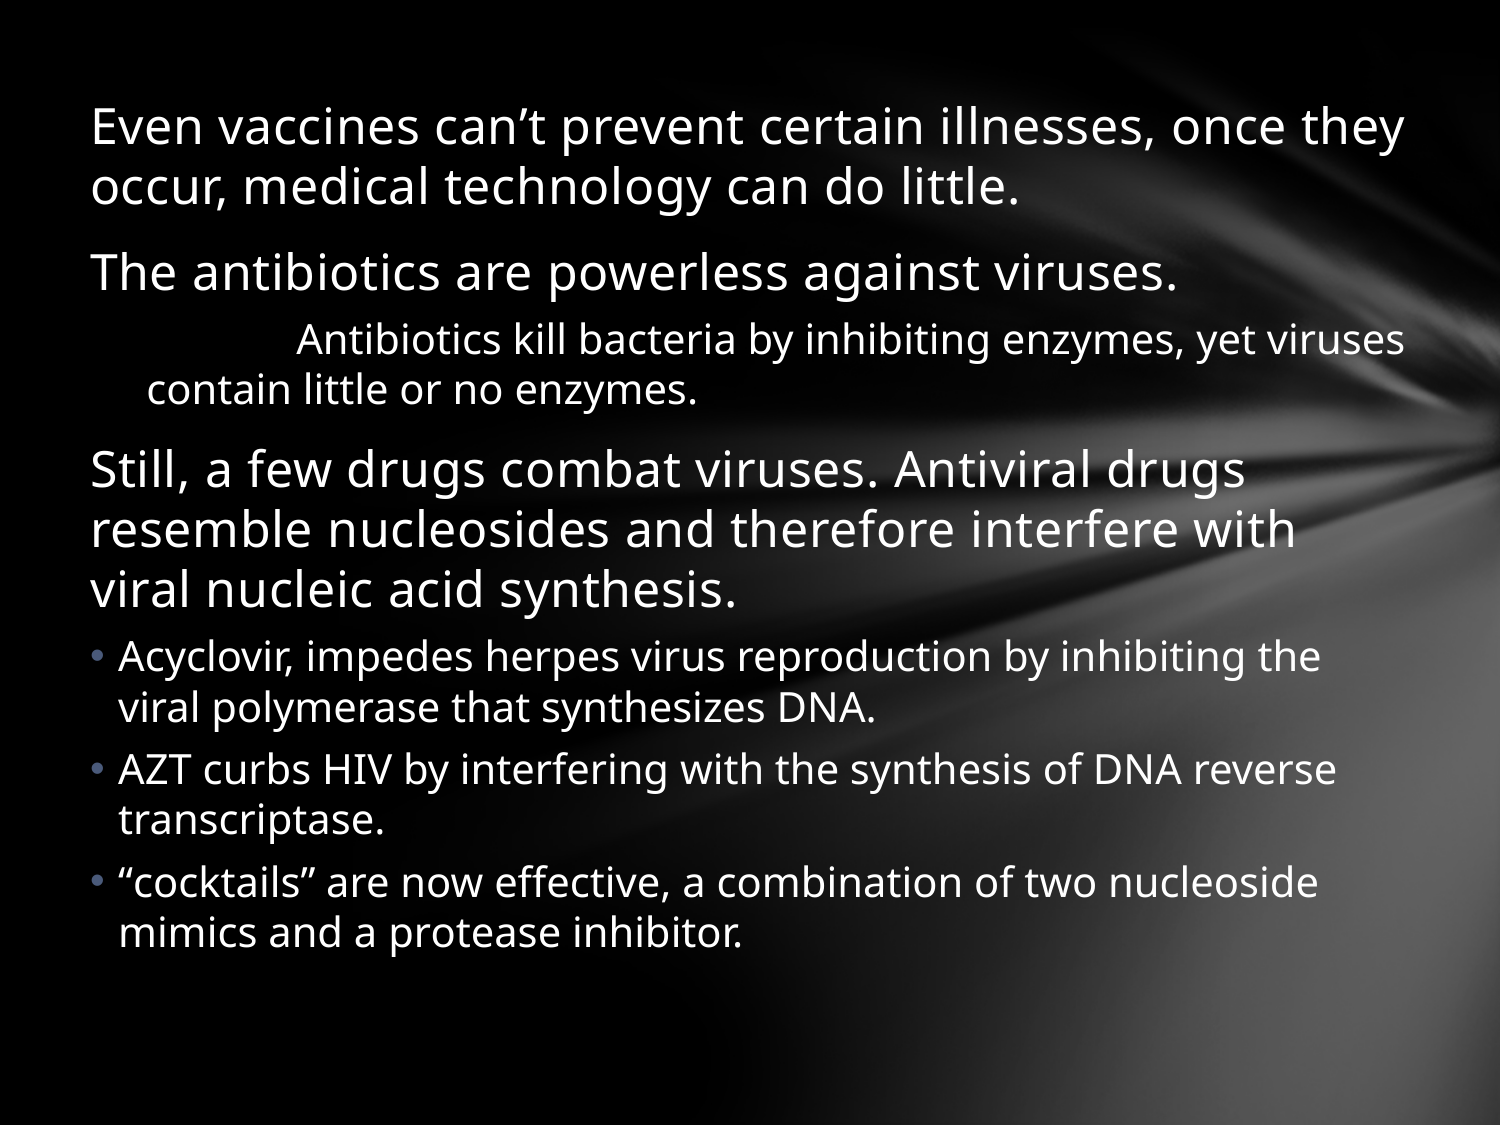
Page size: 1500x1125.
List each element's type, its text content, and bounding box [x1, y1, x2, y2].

list Even vaccines can’t prevent certain illnesses, once they occur, medical technology can do little. The antibiotics are powerless against viruses. Antibiotics kill bacteria by inhibiting enzymes, yet viruses contain little or no enzymes. Still, a few drugs combat viruses. Antiviral drugs resemble nucleosides and therefore interfere with viral nucleic acid synthesis. Acyclovir, impedes herpes virus reproduction by inhibiting the viral polymerase that synthesizes DNA. AZT curbs HIV by interfering with the synthesis of DNA reverse transcriptase. “cocktails” are now effective, a combination of two nucleoside mimics and a protease inhibitor. [75, 87, 1425, 1005]
